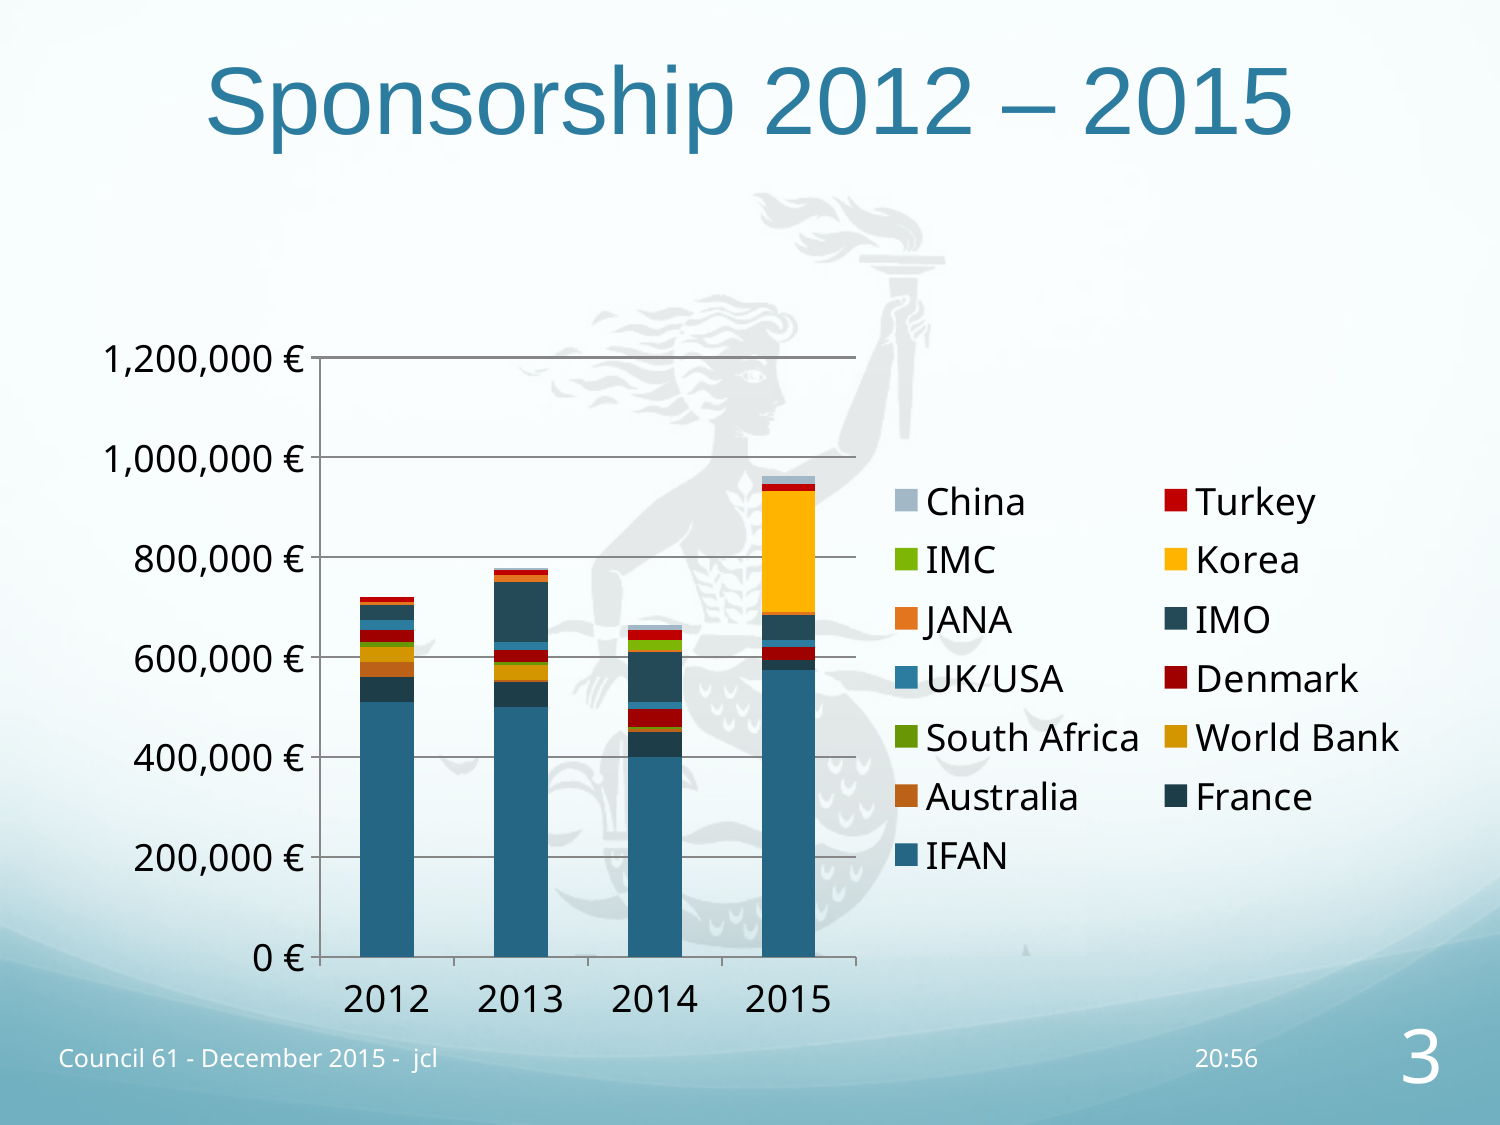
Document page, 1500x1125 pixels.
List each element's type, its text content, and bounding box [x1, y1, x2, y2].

title Sponsorship 2012 – 2015 [90, 17, 1410, 162]
footer Council 61 - December 2015 - jcl [43, 1029, 838, 1090]
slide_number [923, 1055, 1274, 1090]
chart [74, 316, 1426, 1038]
slide_number 3 [1295, 1029, 1459, 1090]
